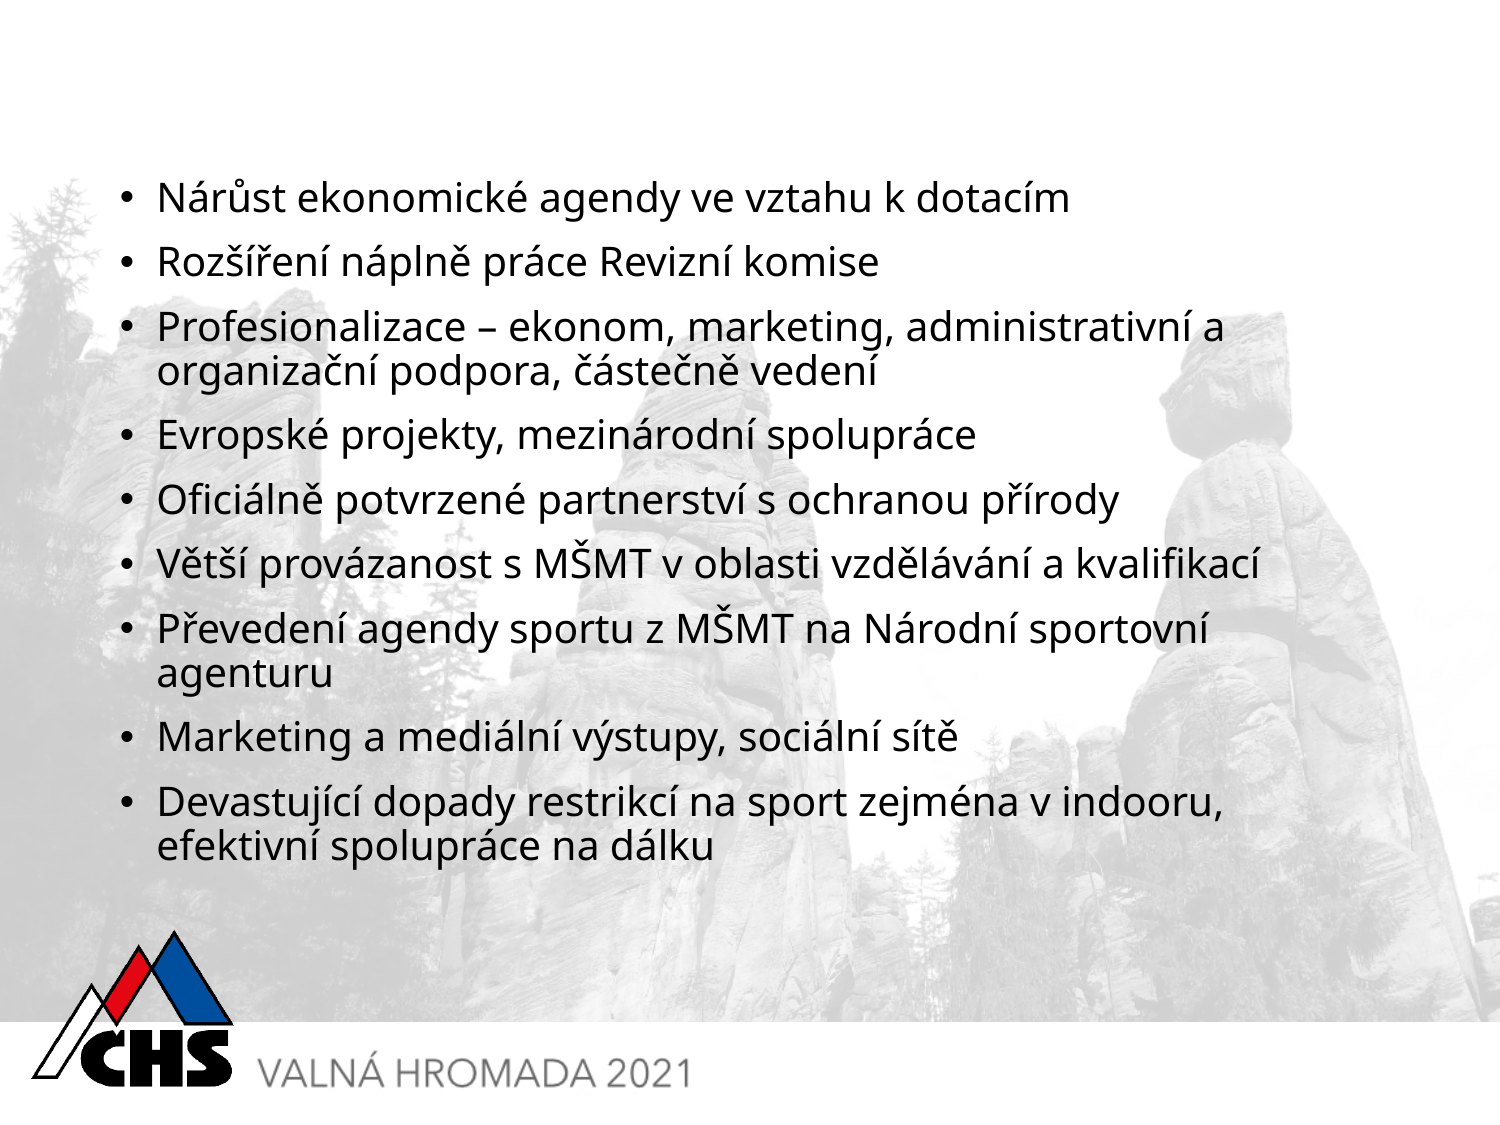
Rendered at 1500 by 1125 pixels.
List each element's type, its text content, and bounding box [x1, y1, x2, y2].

list Nárůst ekonomické agendy ve vztahu k dotacím Rozšíření náplně práce Revizní komise Profesionalizace – ekonom, marketing, administrativní a organizační podpora, částečně vedení Evropské projekty, mezinárodní spolupráce Oficiálně potvrzené partnerství s ochranou přírody Větší provázanost s MŠMT v oblasti vzdělávání a kvalifikací Převedení agendy sportu z MŠMT na Národní sportovní agenturu Marketing a mediální výstupy, sociální sítě Devastující dopady restrikcí na sport zejména v indooru, efektivní spolupráce na dálku [104, 169, 1399, 882]
picture [0, 899, 1500, 1123]
